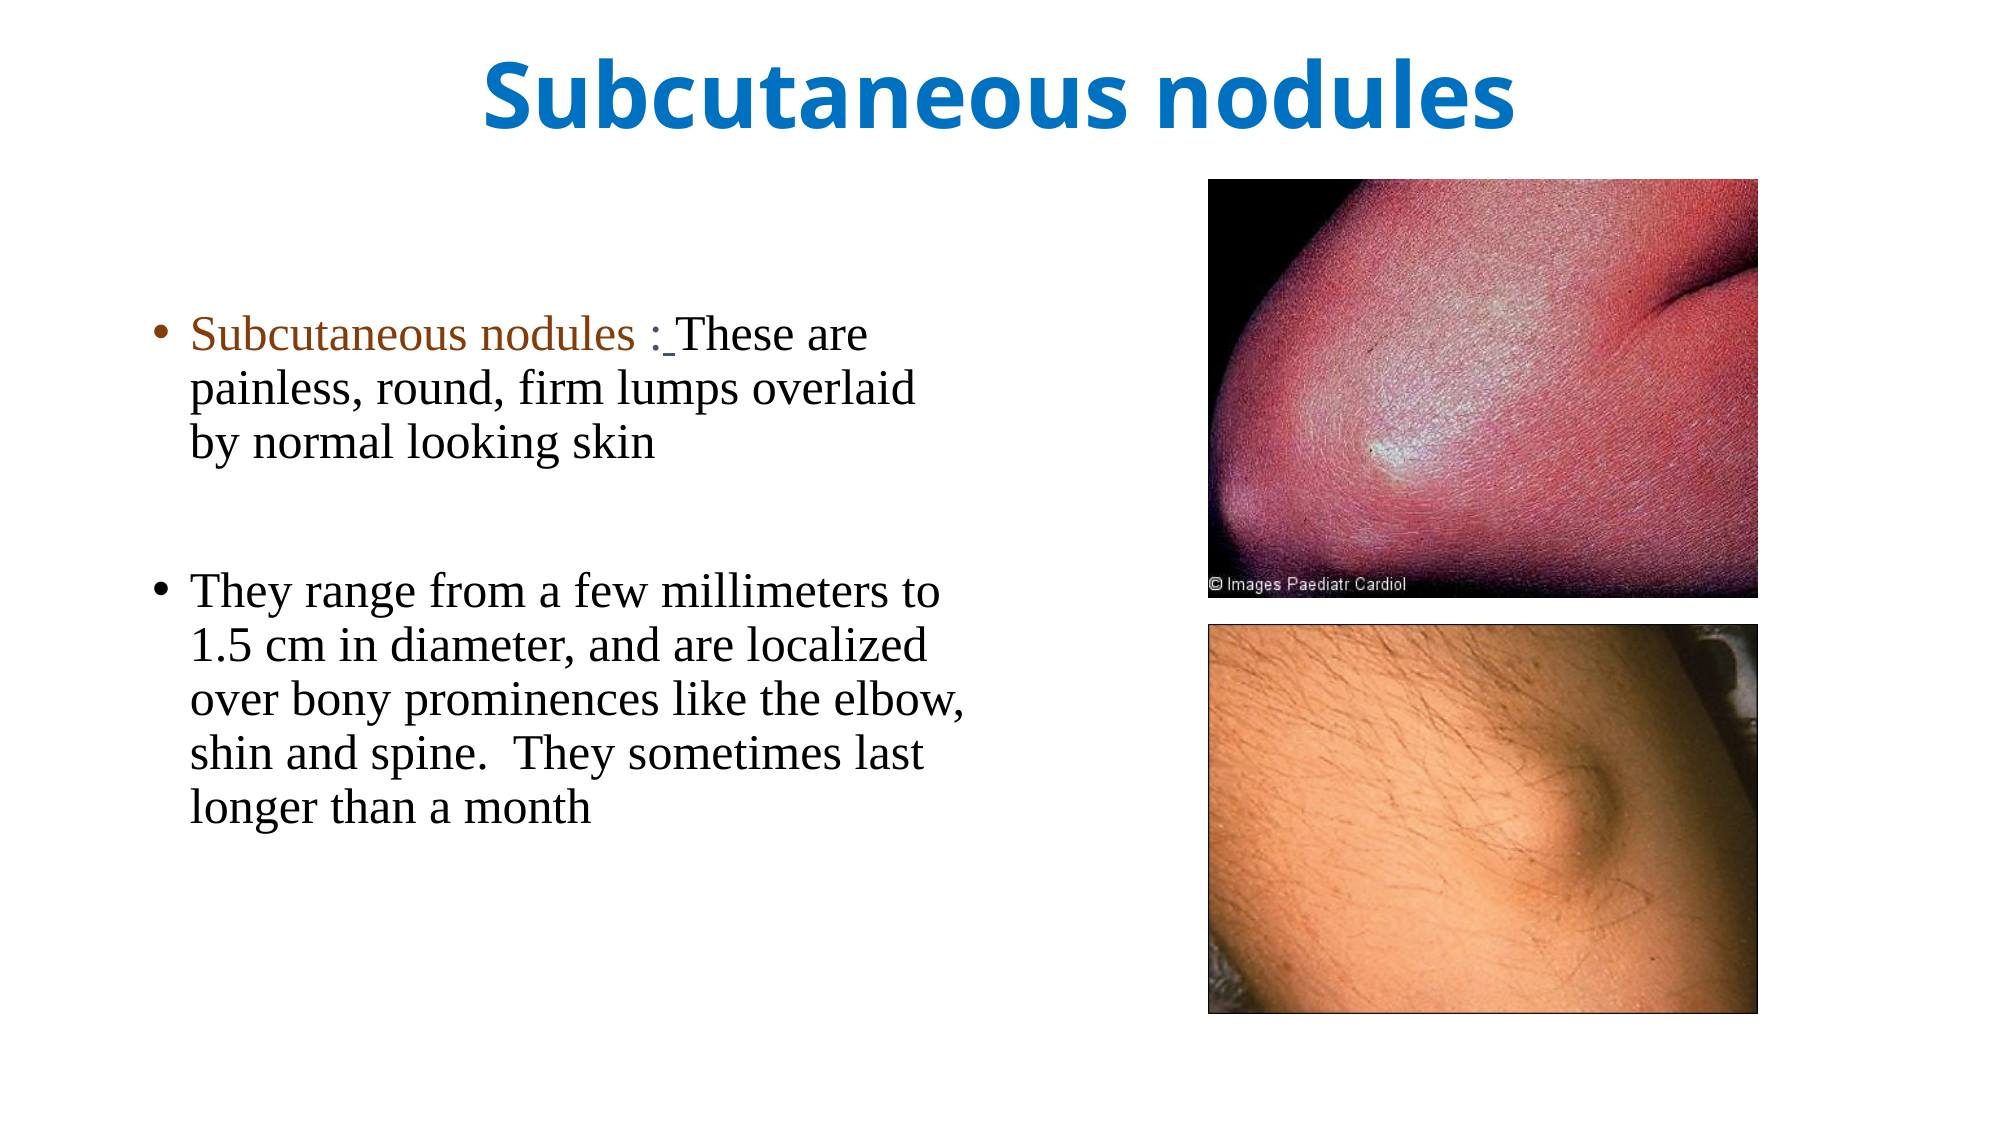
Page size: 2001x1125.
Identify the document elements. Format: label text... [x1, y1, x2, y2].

title Subcutaneous nodules [137, 17, 1863, 180]
list Subcutaneous nodules : These are painless, round, firm lumps overlaid by normal looking skin They range from a few millimeters to 1.5 cm in diameter, and are localized over bony prominences like the elbow, shin and spine. They sometimes last longer than a month [137, 299, 988, 1014]
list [1208, 179, 1758, 598]
picture [1208, 624, 1758, 1014]
